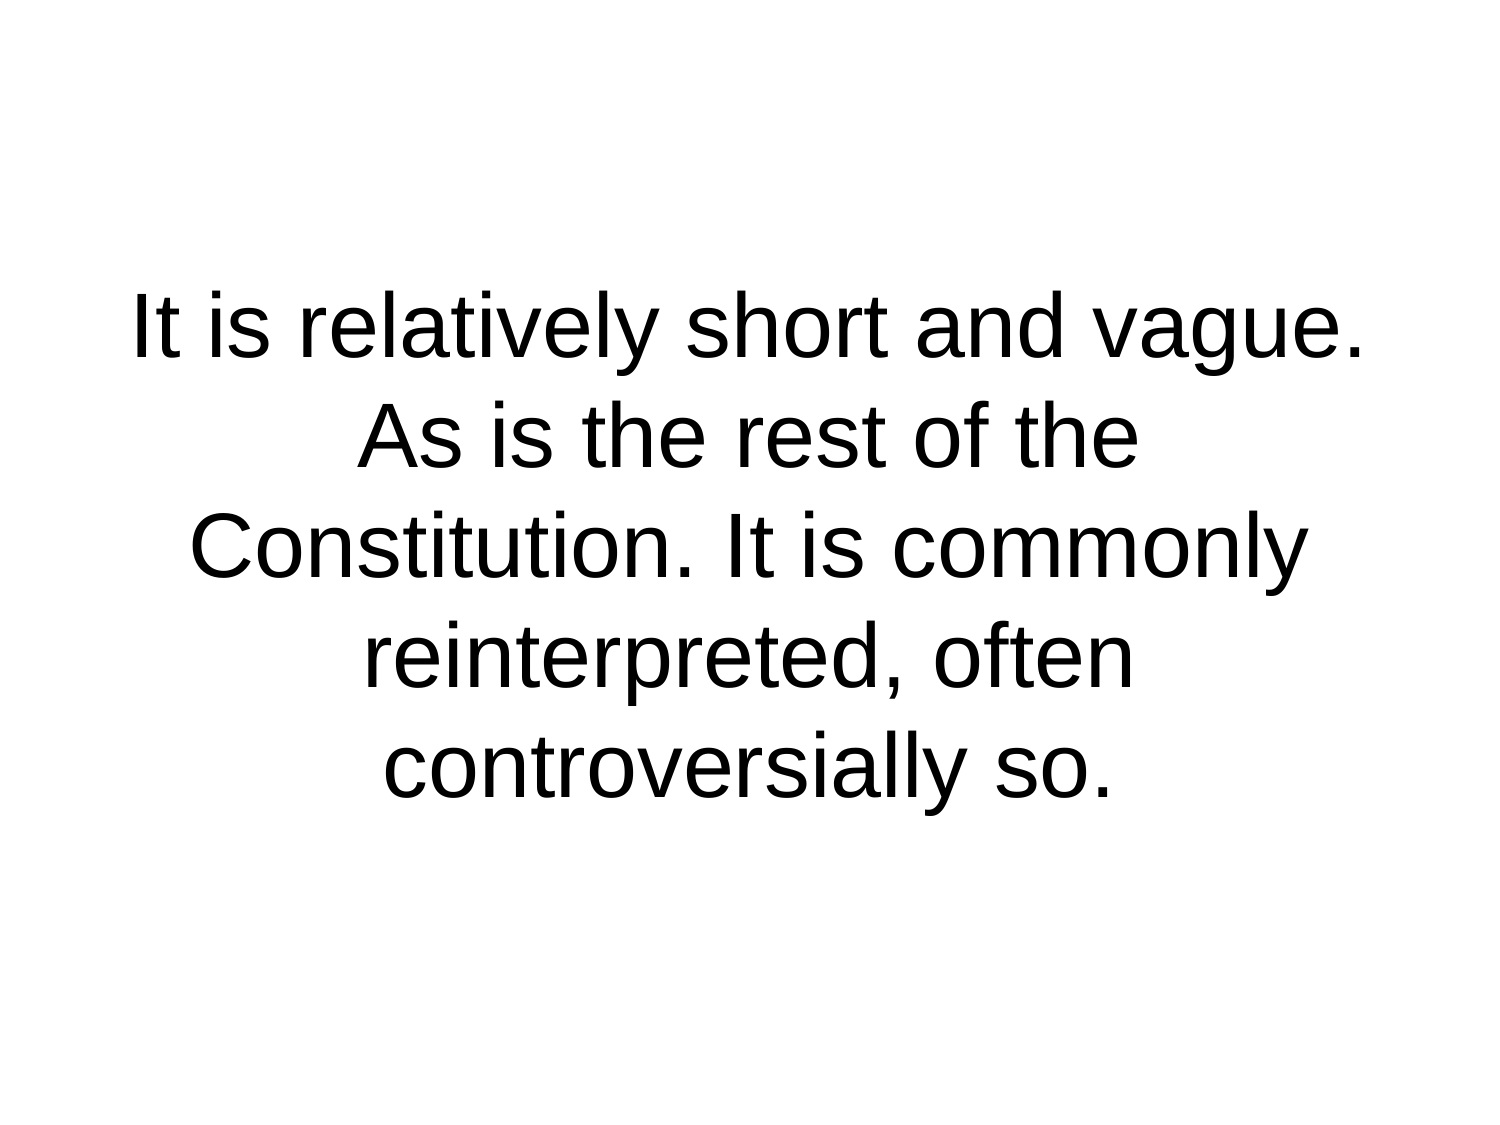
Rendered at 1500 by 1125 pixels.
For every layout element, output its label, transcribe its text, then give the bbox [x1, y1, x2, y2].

title It is relatively short and vague. As is the rest of the Constitution. It is commonly reinterpreted, often controversially so. [74, 44, 1426, 1038]
